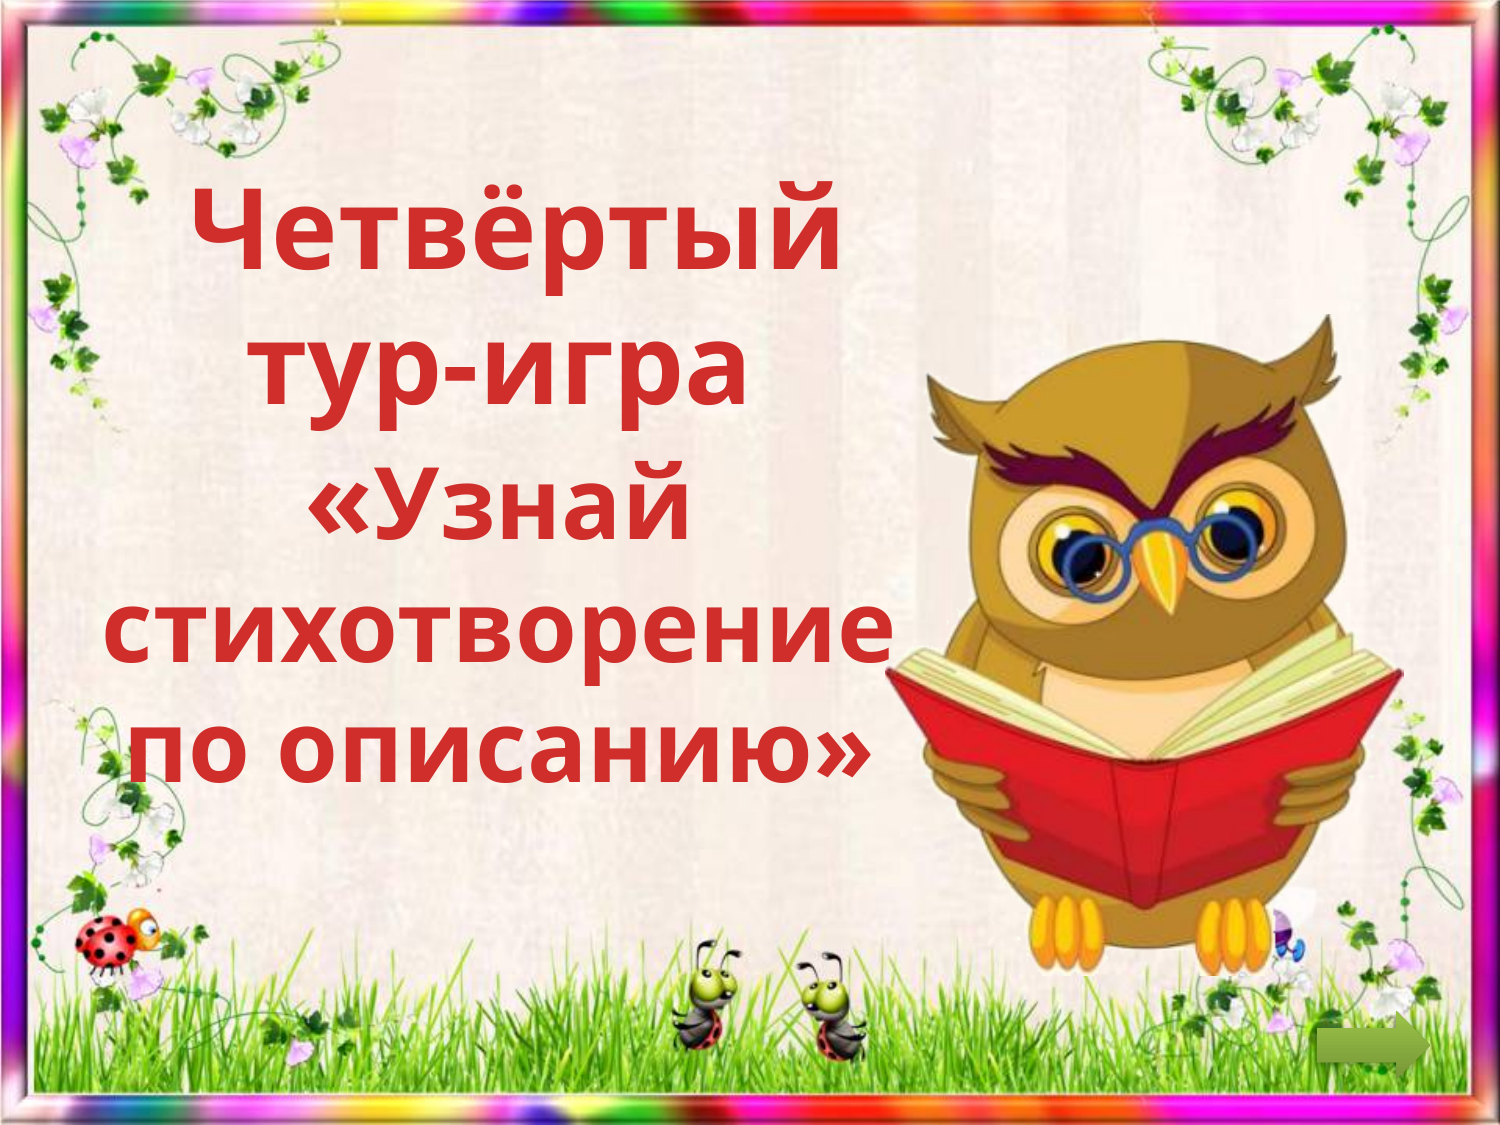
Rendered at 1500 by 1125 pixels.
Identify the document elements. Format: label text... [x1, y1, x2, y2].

text_box [1316, 1011, 1431, 1079]
picture [0, 0, 1500, 1125]
text_box Четвёртый тур-игра «Узнай стихотворение по описанию» [74, 149, 925, 945]
